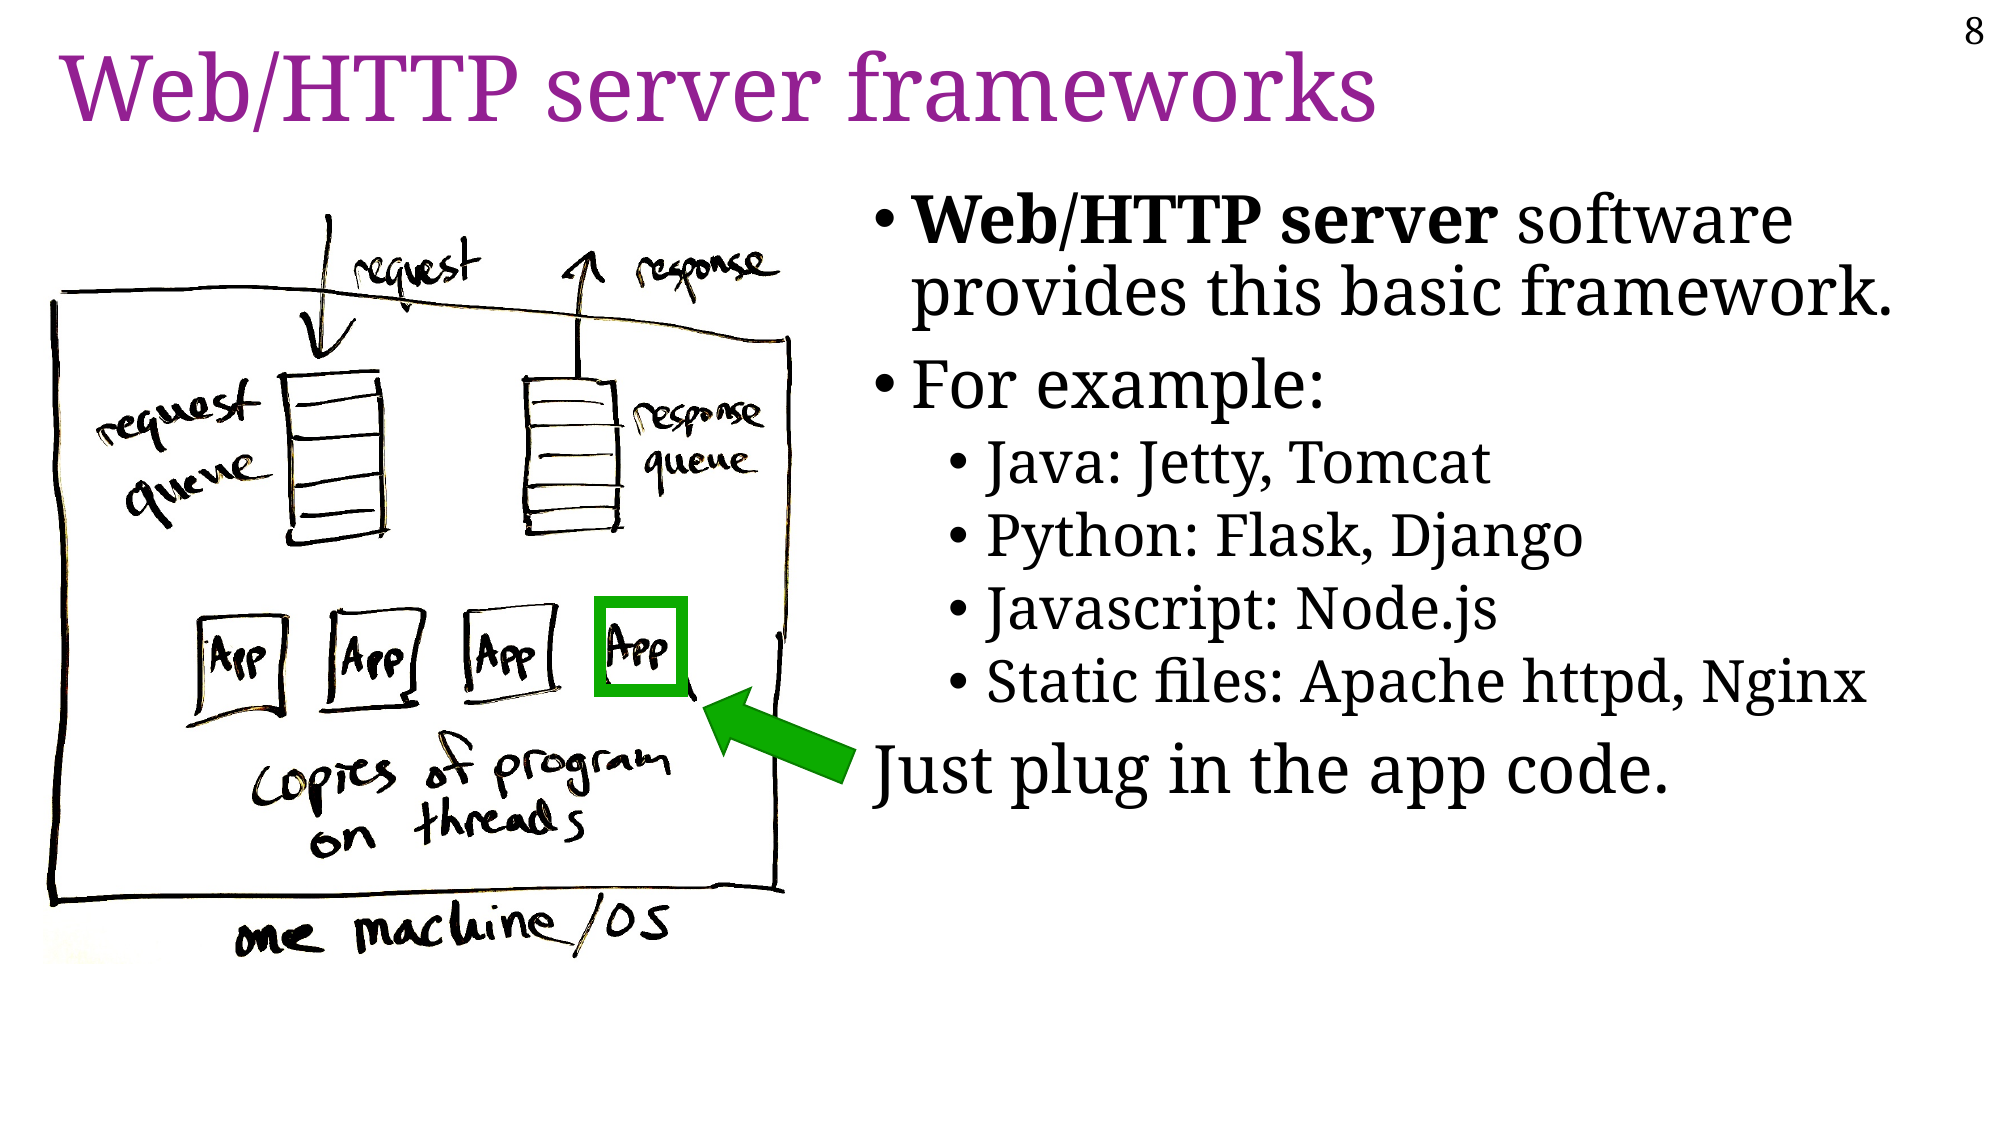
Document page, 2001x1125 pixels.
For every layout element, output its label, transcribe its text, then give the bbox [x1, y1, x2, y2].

text_box [800, 726, 857, 785]
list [43, 213, 800, 964]
title Web/HTTP server frameworks [43, 25, 1953, 158]
text_box 8 [1901, 0, 2000, 60]
list Web/HTTP server software provides this basic framework. For example: Java: Jetty, Tomcat Python: Flask, Django Javascript: Node.js Static files: Apache httpd, Nginx Just plug in the app code. [858, 177, 1953, 1101]
